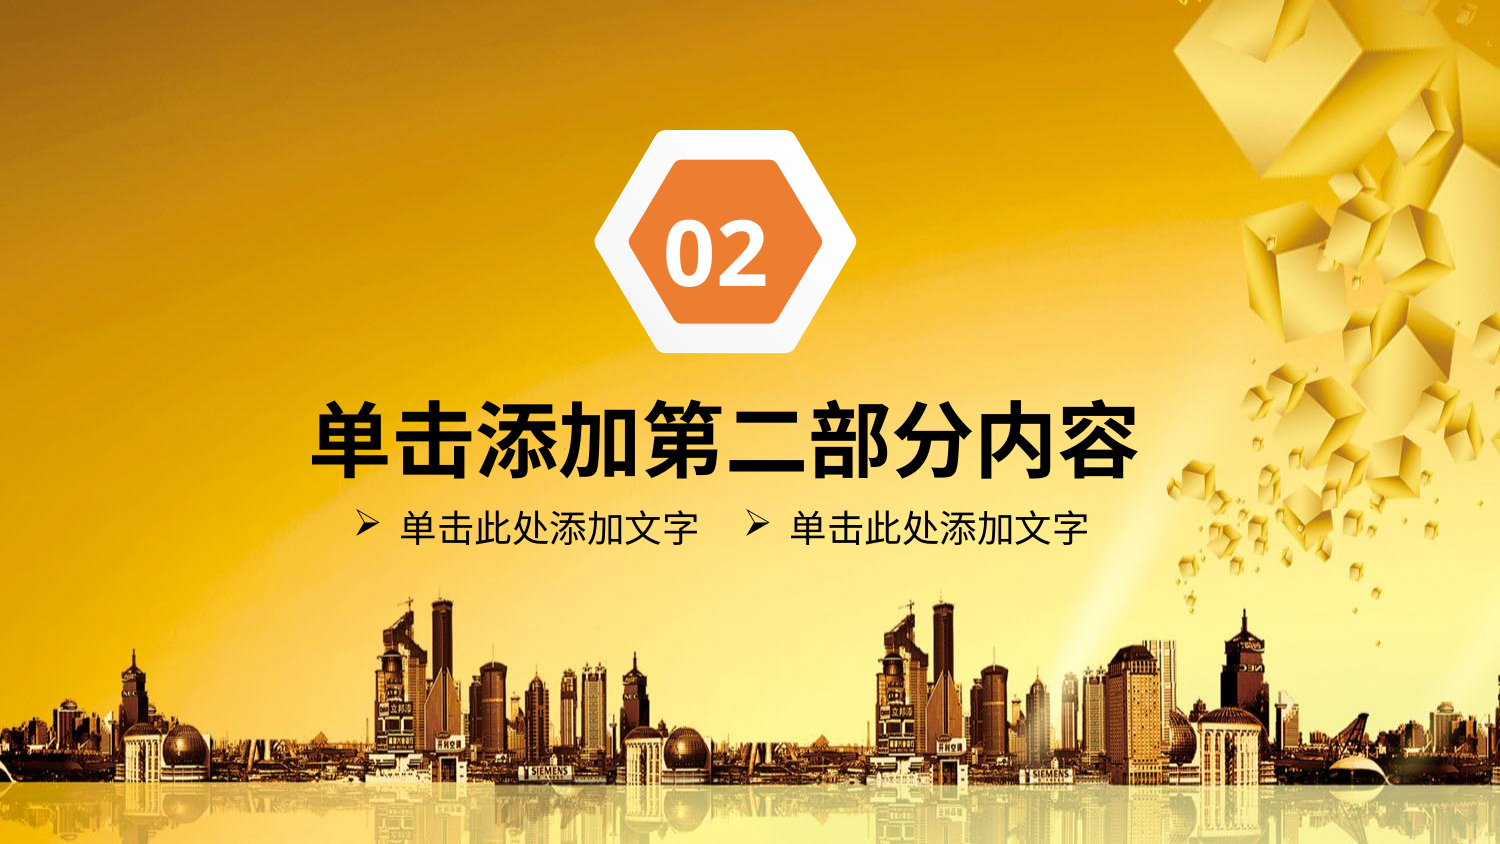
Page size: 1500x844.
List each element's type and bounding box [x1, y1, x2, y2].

picture [0, 0, 1500, 844]
text_box [593, 130, 857, 354]
